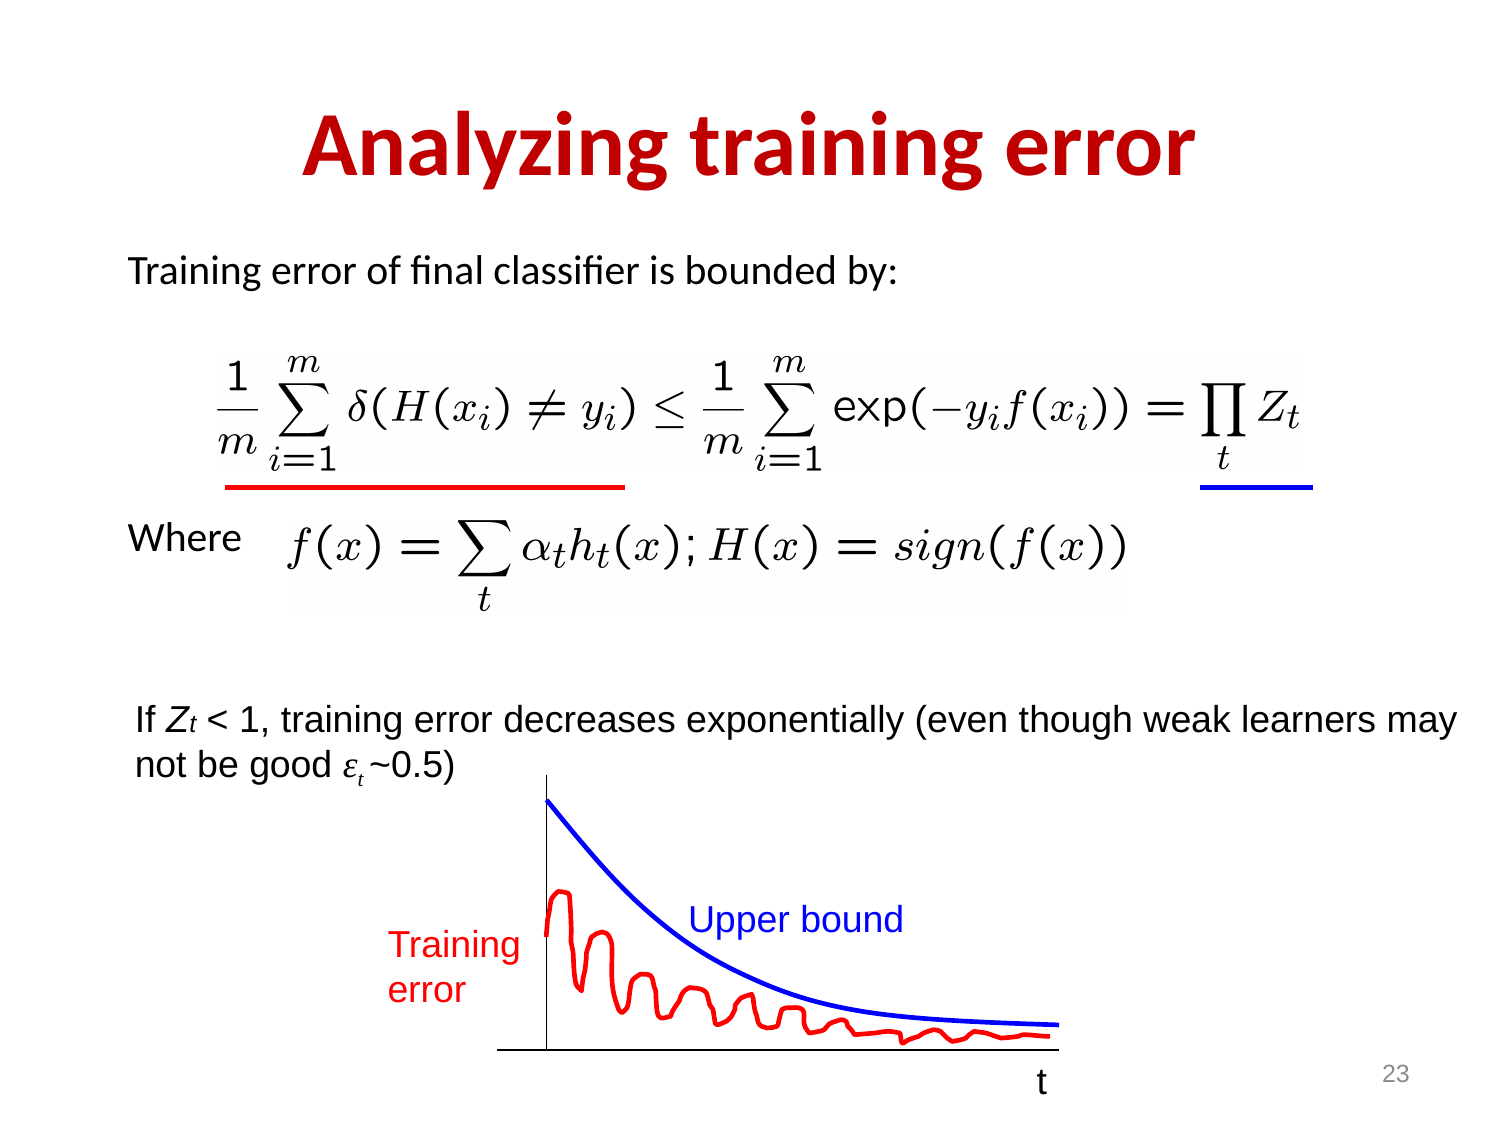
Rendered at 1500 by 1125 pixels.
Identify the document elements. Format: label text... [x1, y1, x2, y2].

text_box Training error [372, 912, 547, 1018]
title Analyzing training error [75, 45, 1425, 233]
list Training error of final classifier is bounded by: Where [112, 240, 1388, 1104]
text_box [546, 799, 745, 911]
text_box If Zt < 1, training error decreases exponentially (even though weak learners may not be good εt ~0.5) [120, 687, 1473, 799]
text_box [657, 921, 673, 934]
text_box [693, 948, 1060, 1026]
picture [216, 353, 1301, 473]
text_box [547, 921, 1051, 1044]
text_box Upper bound [673, 887, 920, 948]
text_box t [1021, 1049, 1063, 1110]
text_box [548, 890, 572, 911]
slide_number 23 [1074, 1042, 1425, 1103]
picture [287, 520, 1126, 613]
